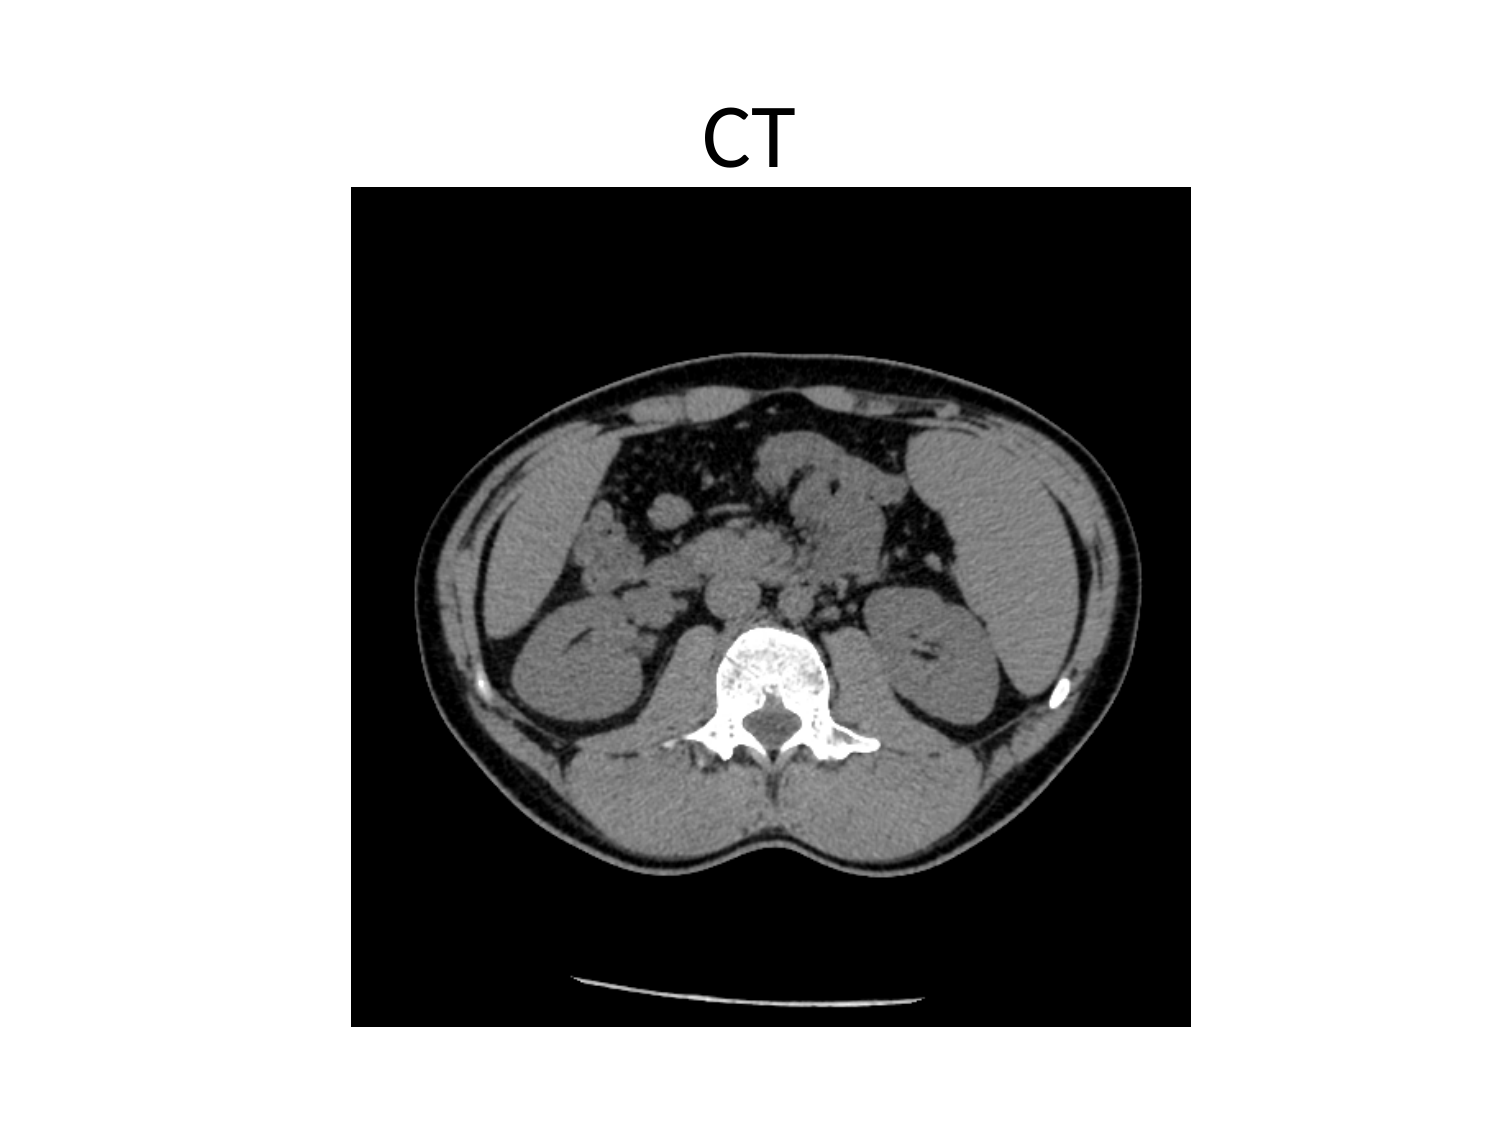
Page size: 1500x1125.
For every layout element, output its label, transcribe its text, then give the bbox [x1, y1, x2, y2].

title CT [49, 37, 1451, 225]
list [351, 187, 1192, 1028]
